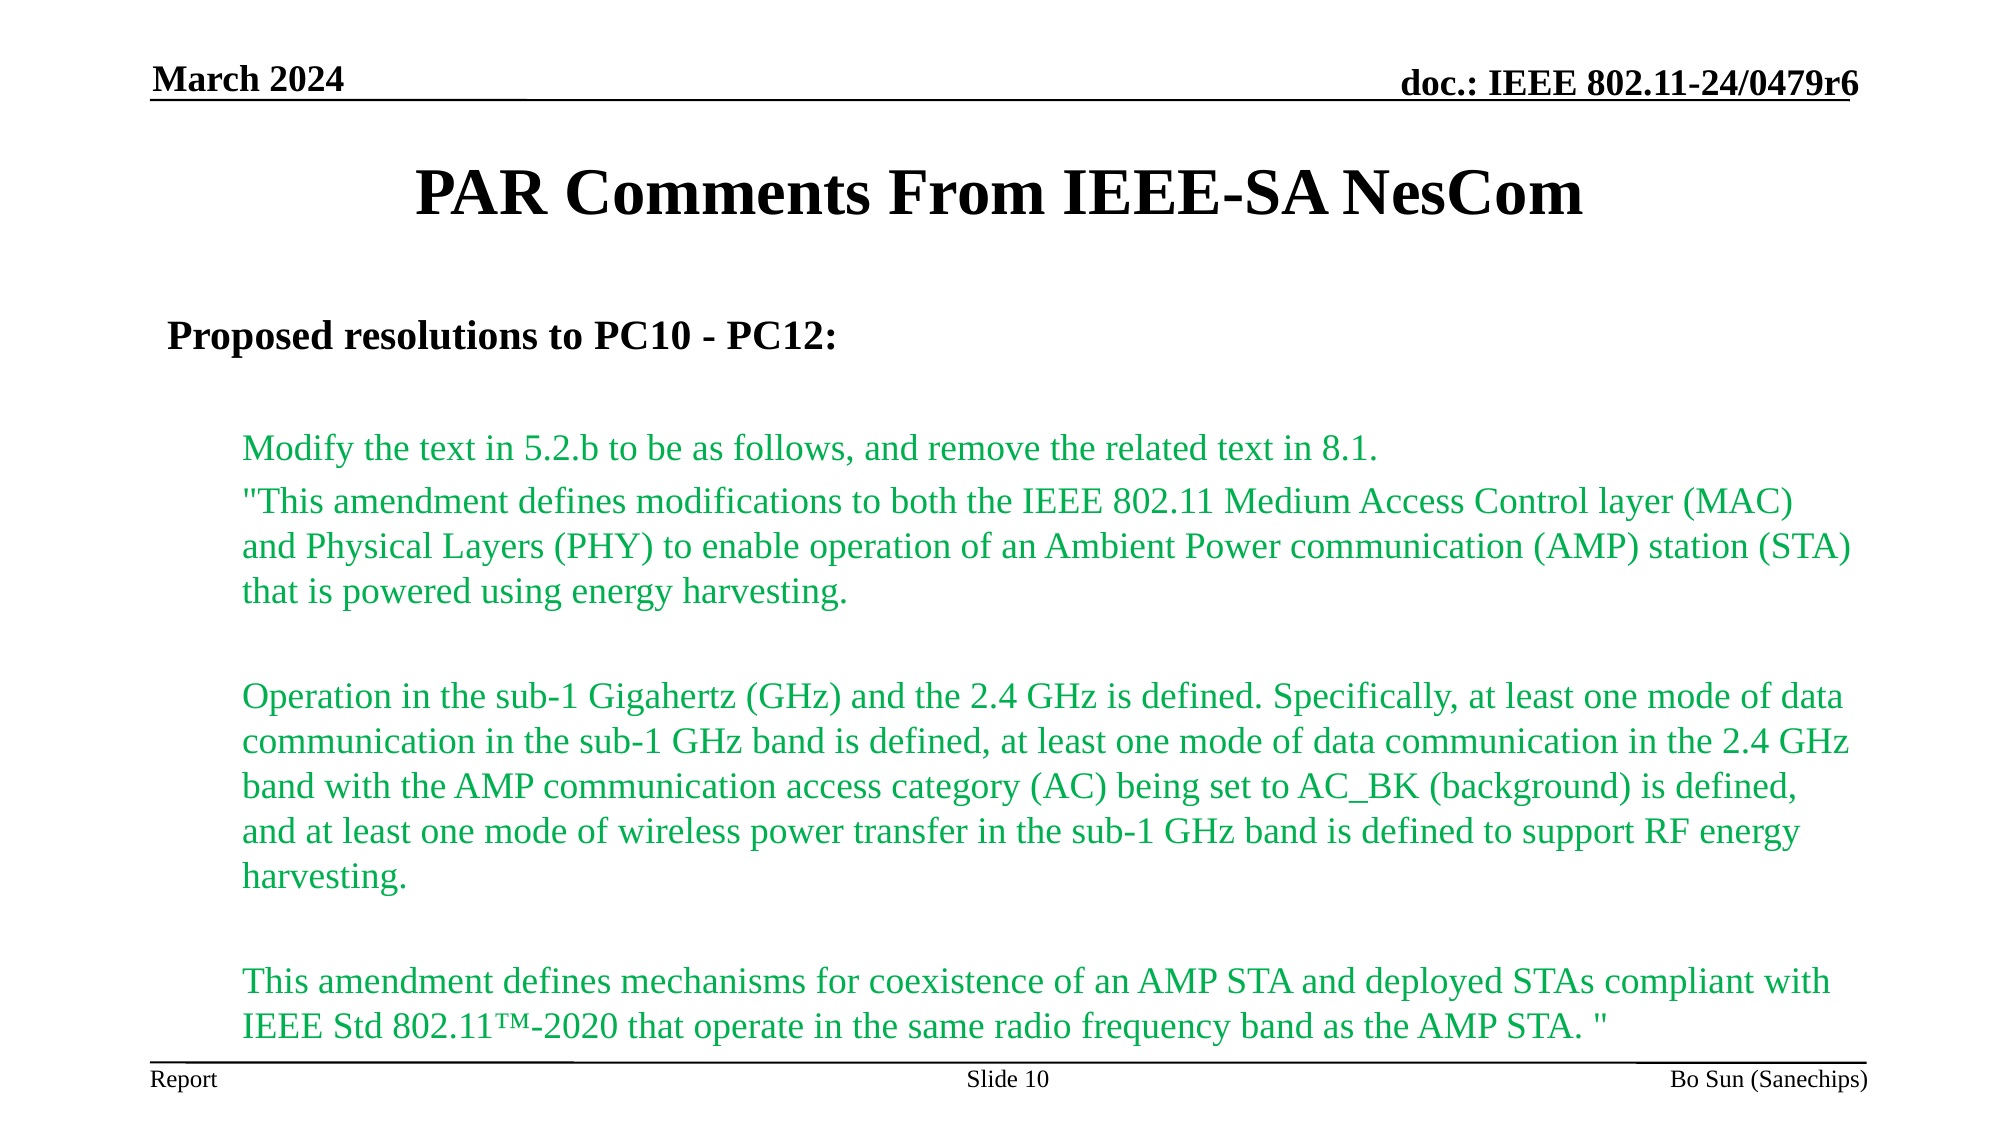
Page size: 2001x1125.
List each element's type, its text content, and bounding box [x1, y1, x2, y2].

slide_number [152, 54, 563, 100]
footer Bo Sun (Sanechips) [1171, 1061, 1869, 1093]
text_box PAR Comments From IEEE-SA NesCom [200, 100, 1800, 276]
text_box Proposed resolutions to PC10 - PC12: Modify the text in 5.2.b to be as follows, and remove the related text in 8.1. "This amendment defines modifications to both the IEEE 802.11 Medium Access Control layer (MAC) and Physical Layers (PHY) to enable operation of an Ambient Power communication (AMP) station (STA) that is powered using energy harvesting. Operation in the sub-1 Gigahertz (GHz) and the 2.4 GHz is defined. Specifically, at least one mode of data communication in the sub-1 GHz band is defined, at least one mode of data communication in the 2.4 GHz band with the AMP communication access category (AC) being set to AC_BK (background) is defined, and at least one mode of wireless power transfer in the sub-1 GHz band is defined to support RF energy harvesting. This amendment defines mechanisms for coexistence of an AMP STA and deployed STAs compliant with IEEE Std 802.11™-2020 that operate in the same radio frequency band as the AMP STA. " [152, 299, 1869, 1014]
slide_number Slide 10 [949, 1061, 1067, 1123]
